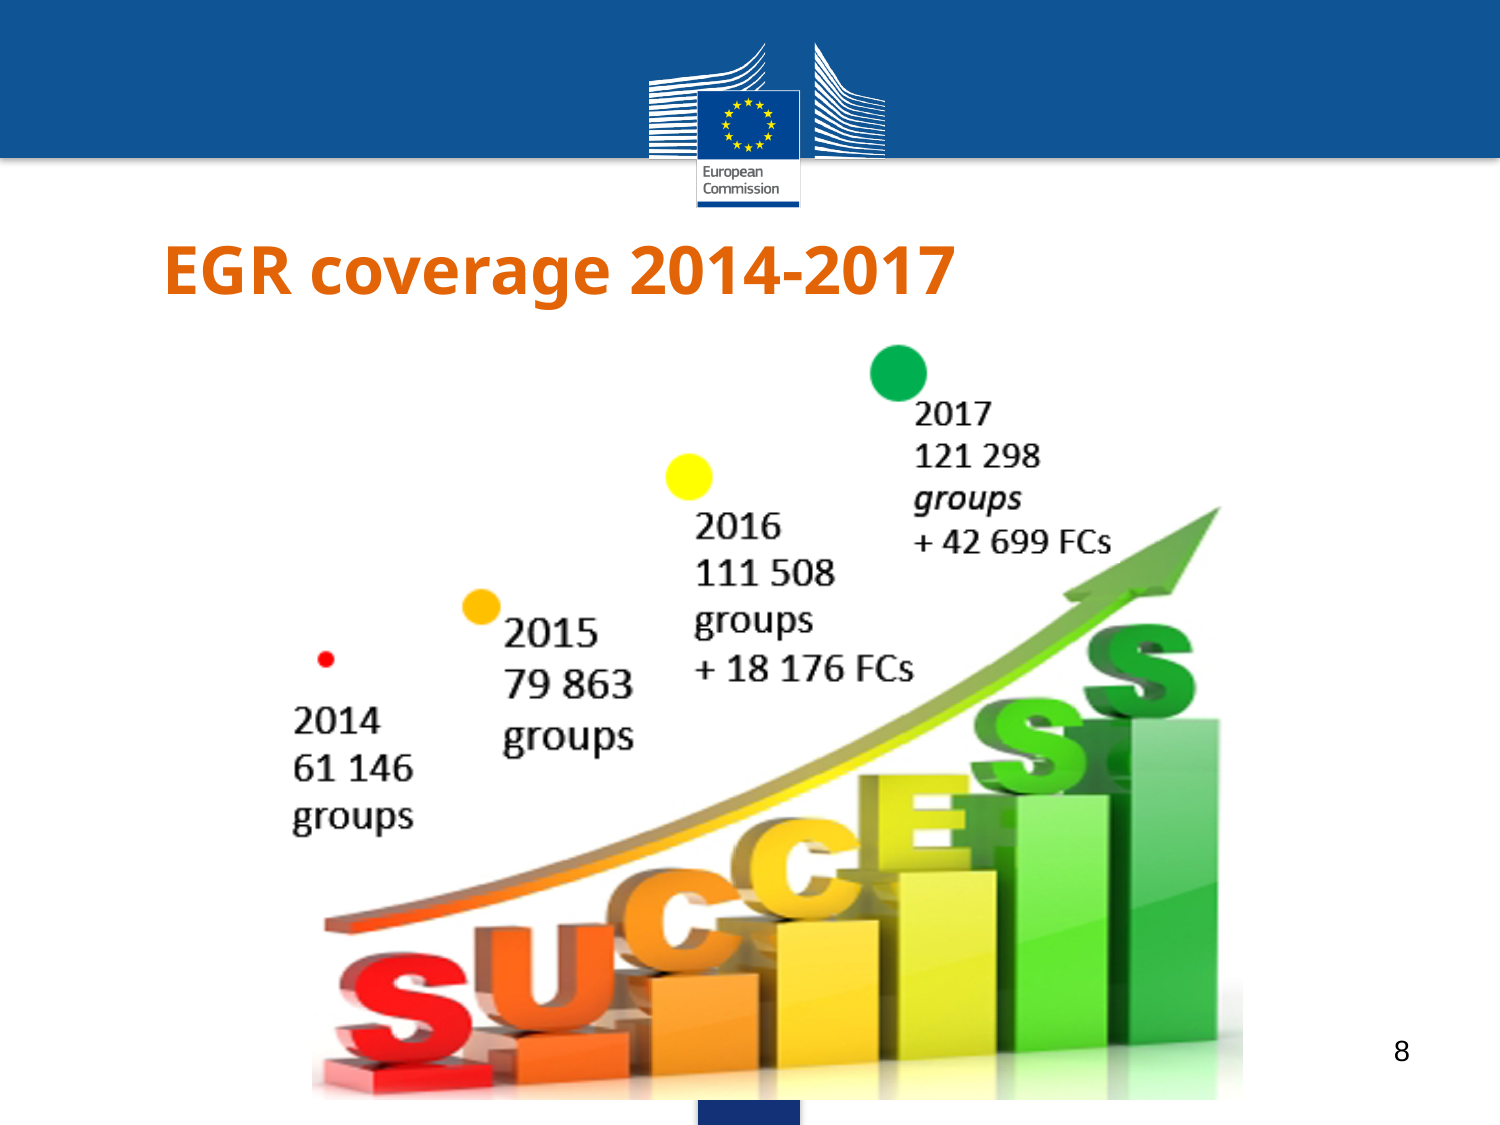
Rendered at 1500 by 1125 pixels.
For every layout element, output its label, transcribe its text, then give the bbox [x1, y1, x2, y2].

picture [649, 42, 885, 195]
slide_number 8 [1247, 1024, 1425, 1103]
picture [283, 338, 1243, 1100]
title EGR coverage 2014-2017 [88, 195, 1483, 350]
